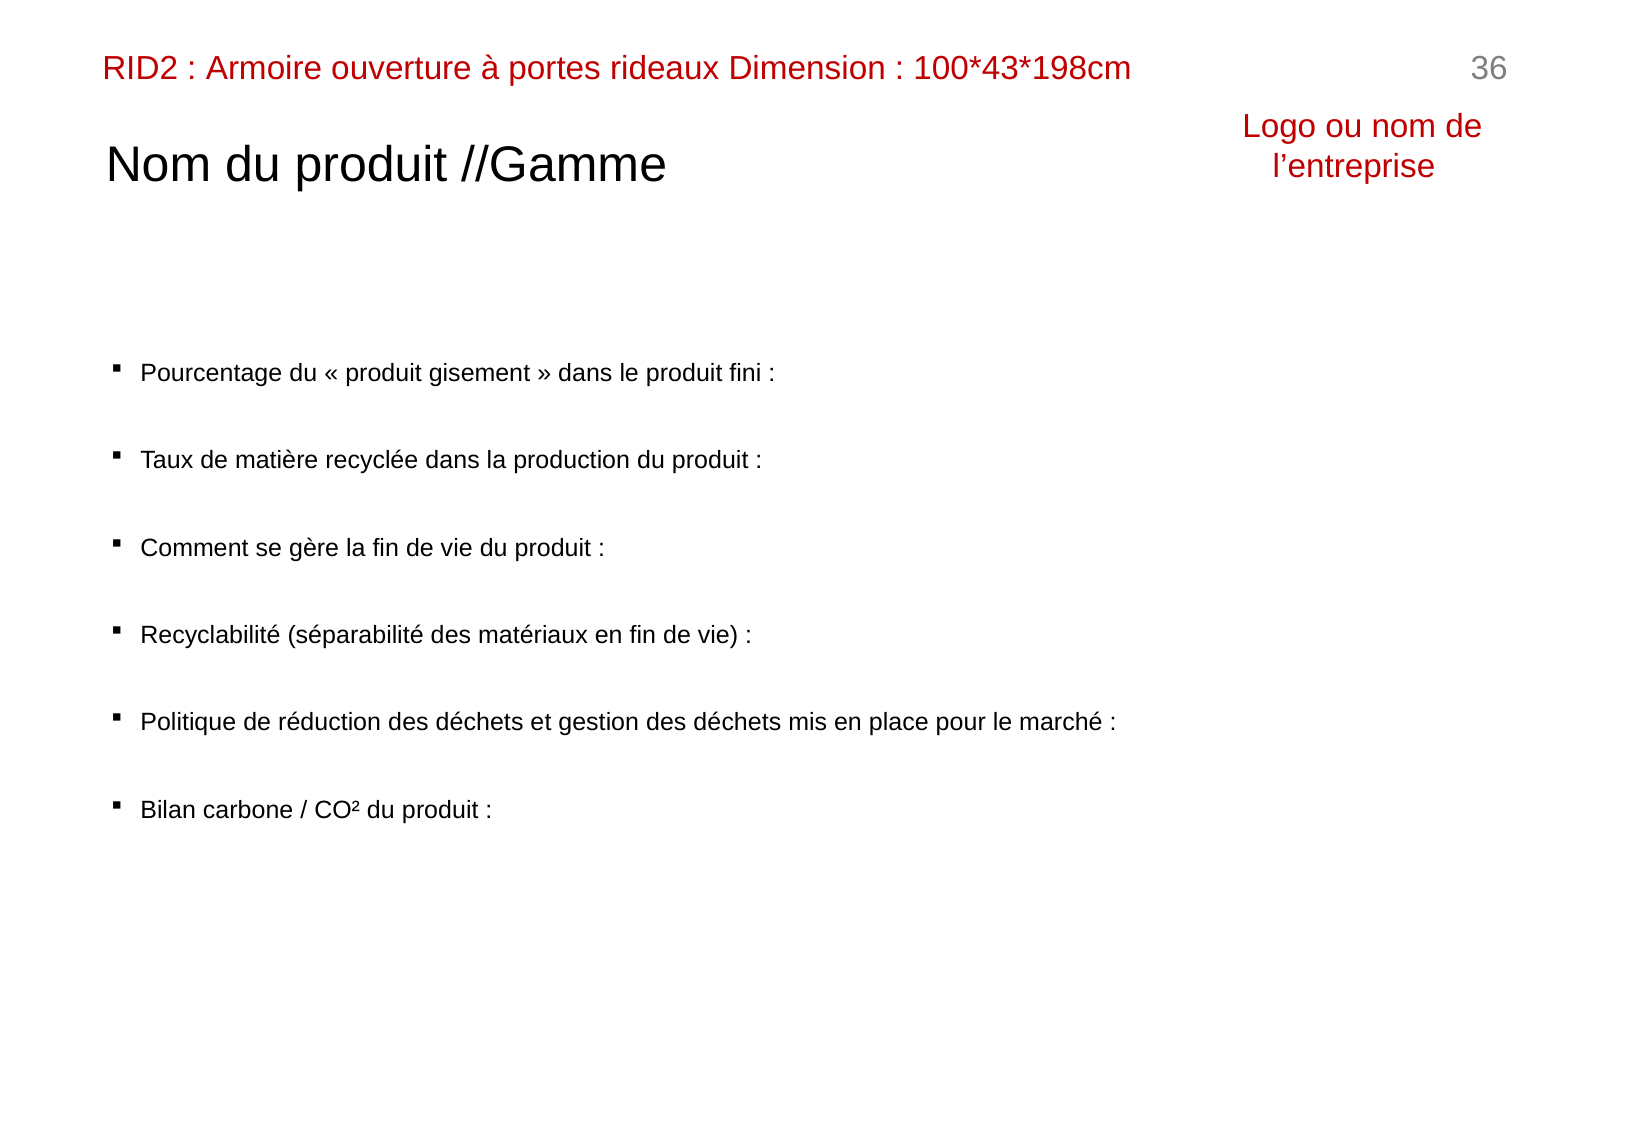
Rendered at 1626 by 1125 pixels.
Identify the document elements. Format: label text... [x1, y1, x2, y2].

list Nom du produit //Gamme [91, 109, 1523, 215]
text_box Pourcentage du « produit gisement » dans le produit fini : Taux de matière recyclée dans la production du produit : Comment se gère la fin de vie du produit : Recyclabilité (séparabilité des matériaux en fin de vie) : Politique de réduction des déchets et gestion des déchets mis en place pour le marché : Bilan carbone / CO² du produit : [81, 304, 1333, 1067]
text_box Logo ou nom de l’entreprise [1141, 91, 1567, 197]
slide_number 36 [1426, 19, 1523, 91]
title RID2 : Armoire ouverture à portes rideaux Dimension : 100*43*198cm [102, 19, 1426, 109]
